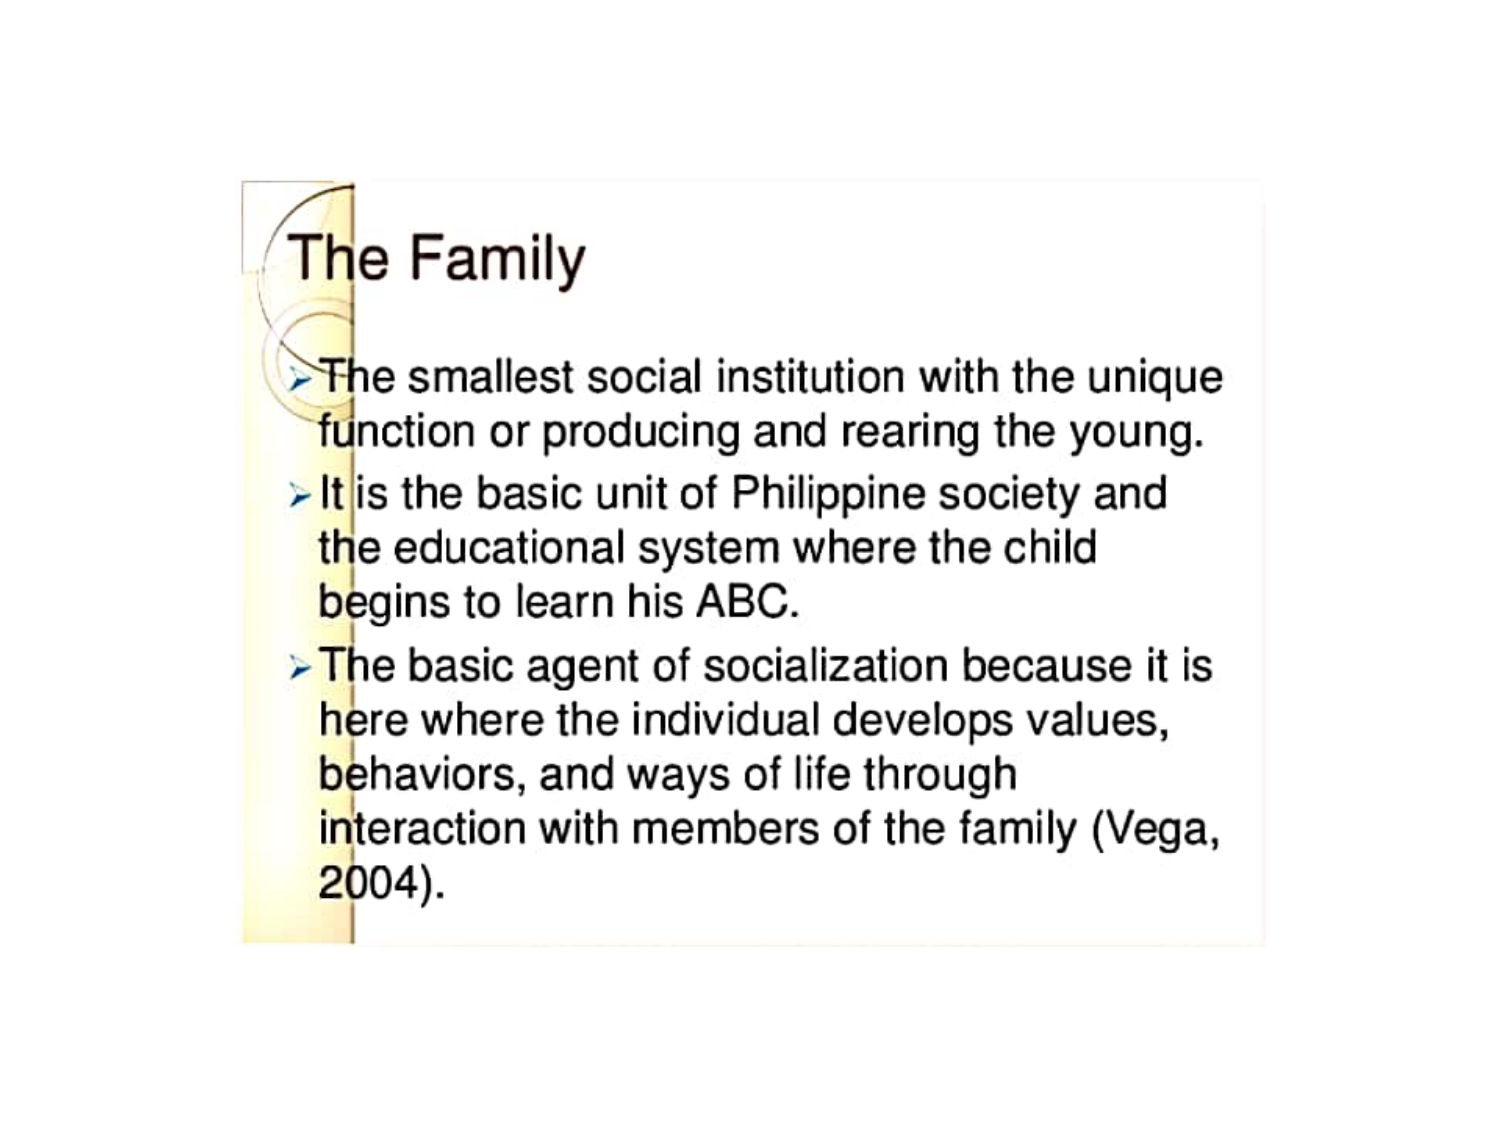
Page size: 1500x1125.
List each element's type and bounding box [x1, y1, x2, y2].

picture [234, 177, 1266, 948]
